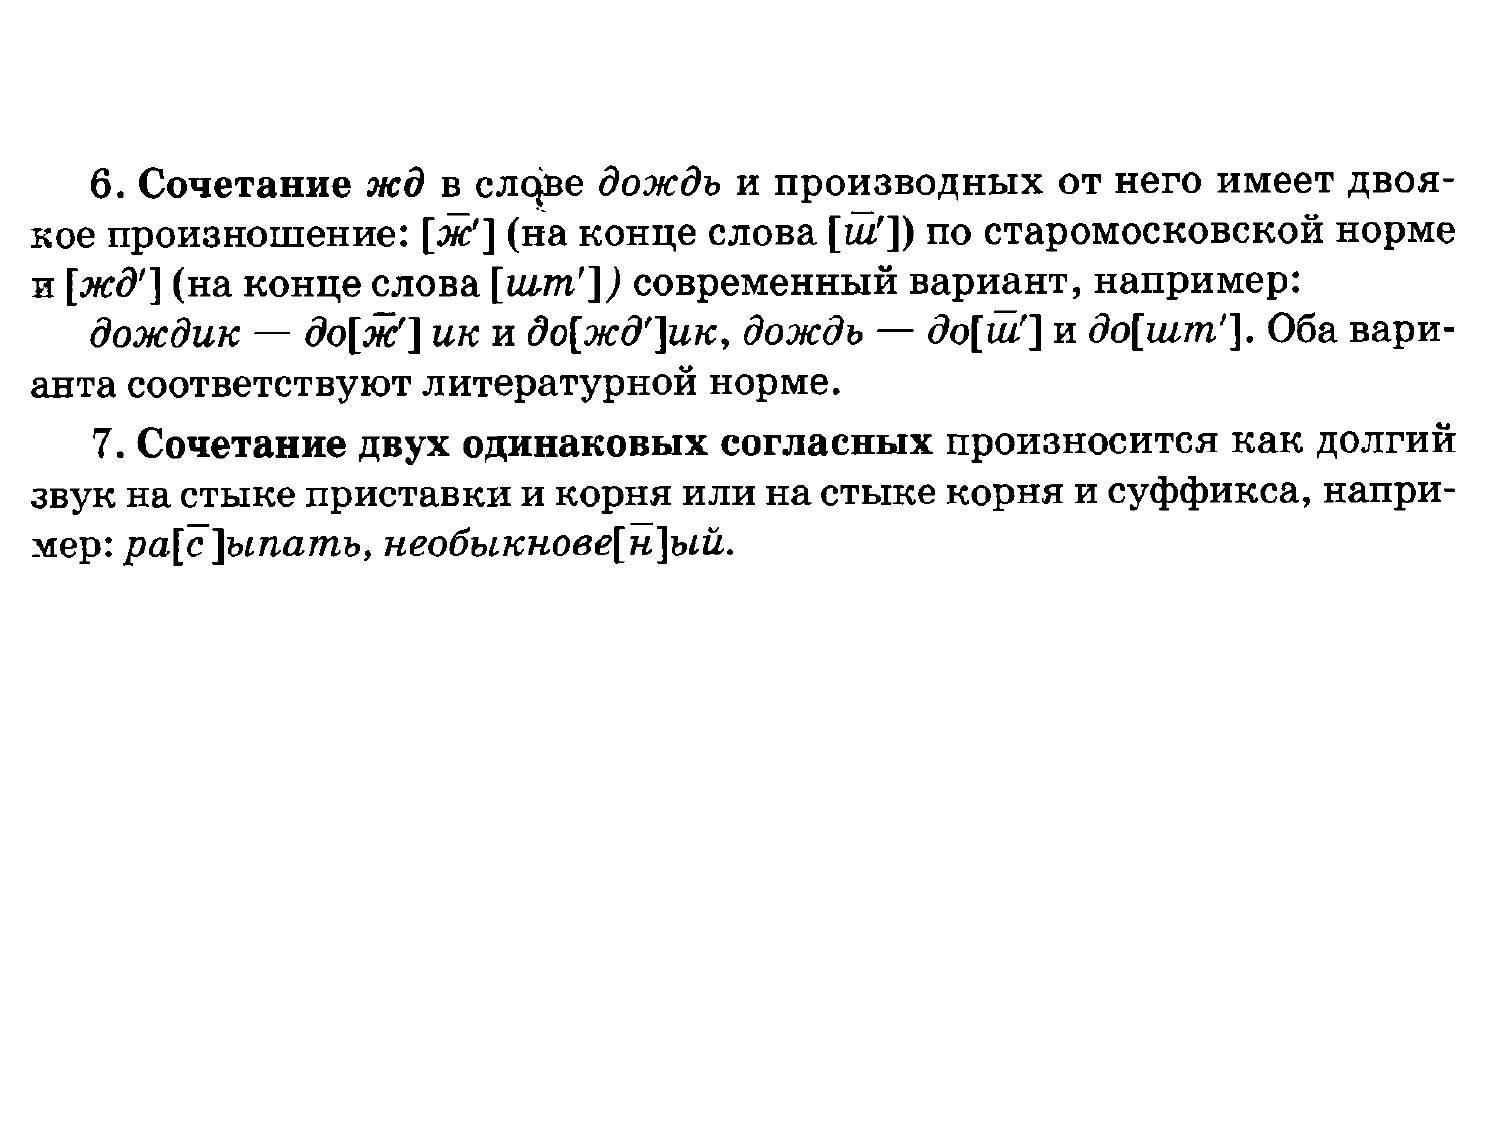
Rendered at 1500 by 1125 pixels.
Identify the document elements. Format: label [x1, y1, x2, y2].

picture [0, 156, 1500, 584]
